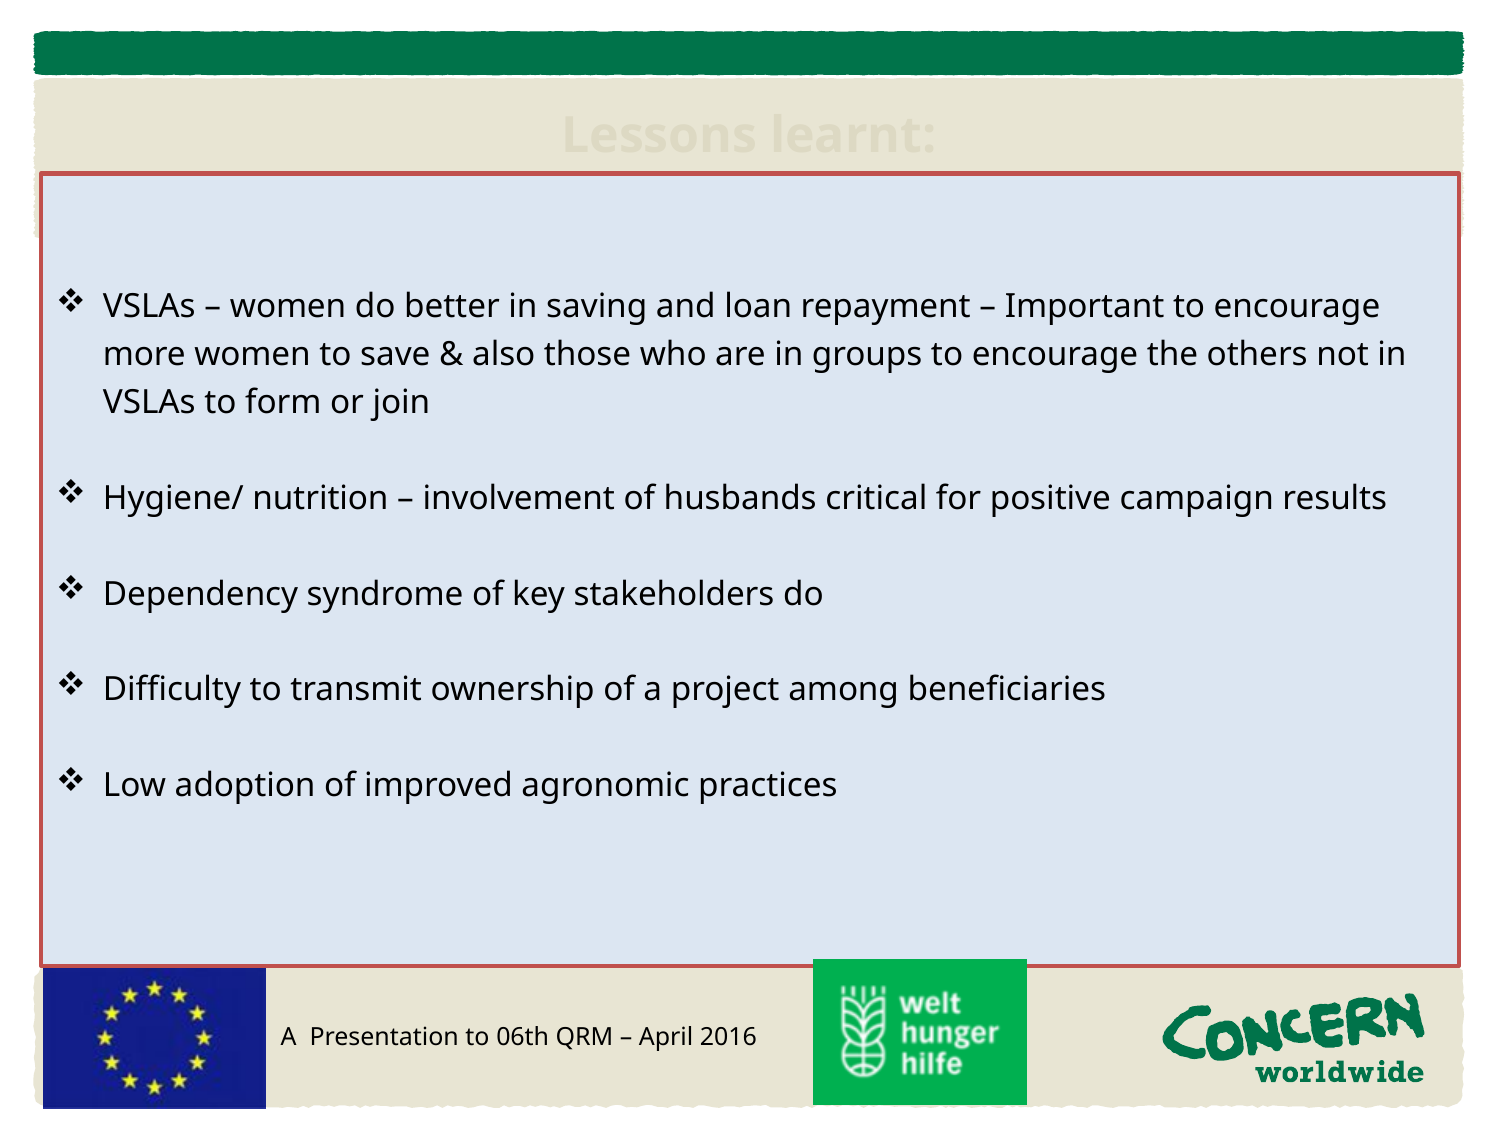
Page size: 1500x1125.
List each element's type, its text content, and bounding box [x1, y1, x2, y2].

picture [813, 959, 1027, 1106]
list VSLAs – women do better in saving and loan repayment – Important to encourage more women to save & also those who are in groups to encourage the others not in VSLAs to form or join Hygiene/ nutrition – involvement of husbands critical for positive campaign results Dependency syndrome of key stakeholders do Difficulty to transmit ownership of a project among beneficiaries Low adoption of improved agronomic practices [39, 171, 1461, 968]
title Lessons learnt: [75, 45, 1424, 171]
text_box A Presentation to 06th QRM – April 2016 [270, 1013, 808, 1059]
picture [43, 963, 267, 1109]
